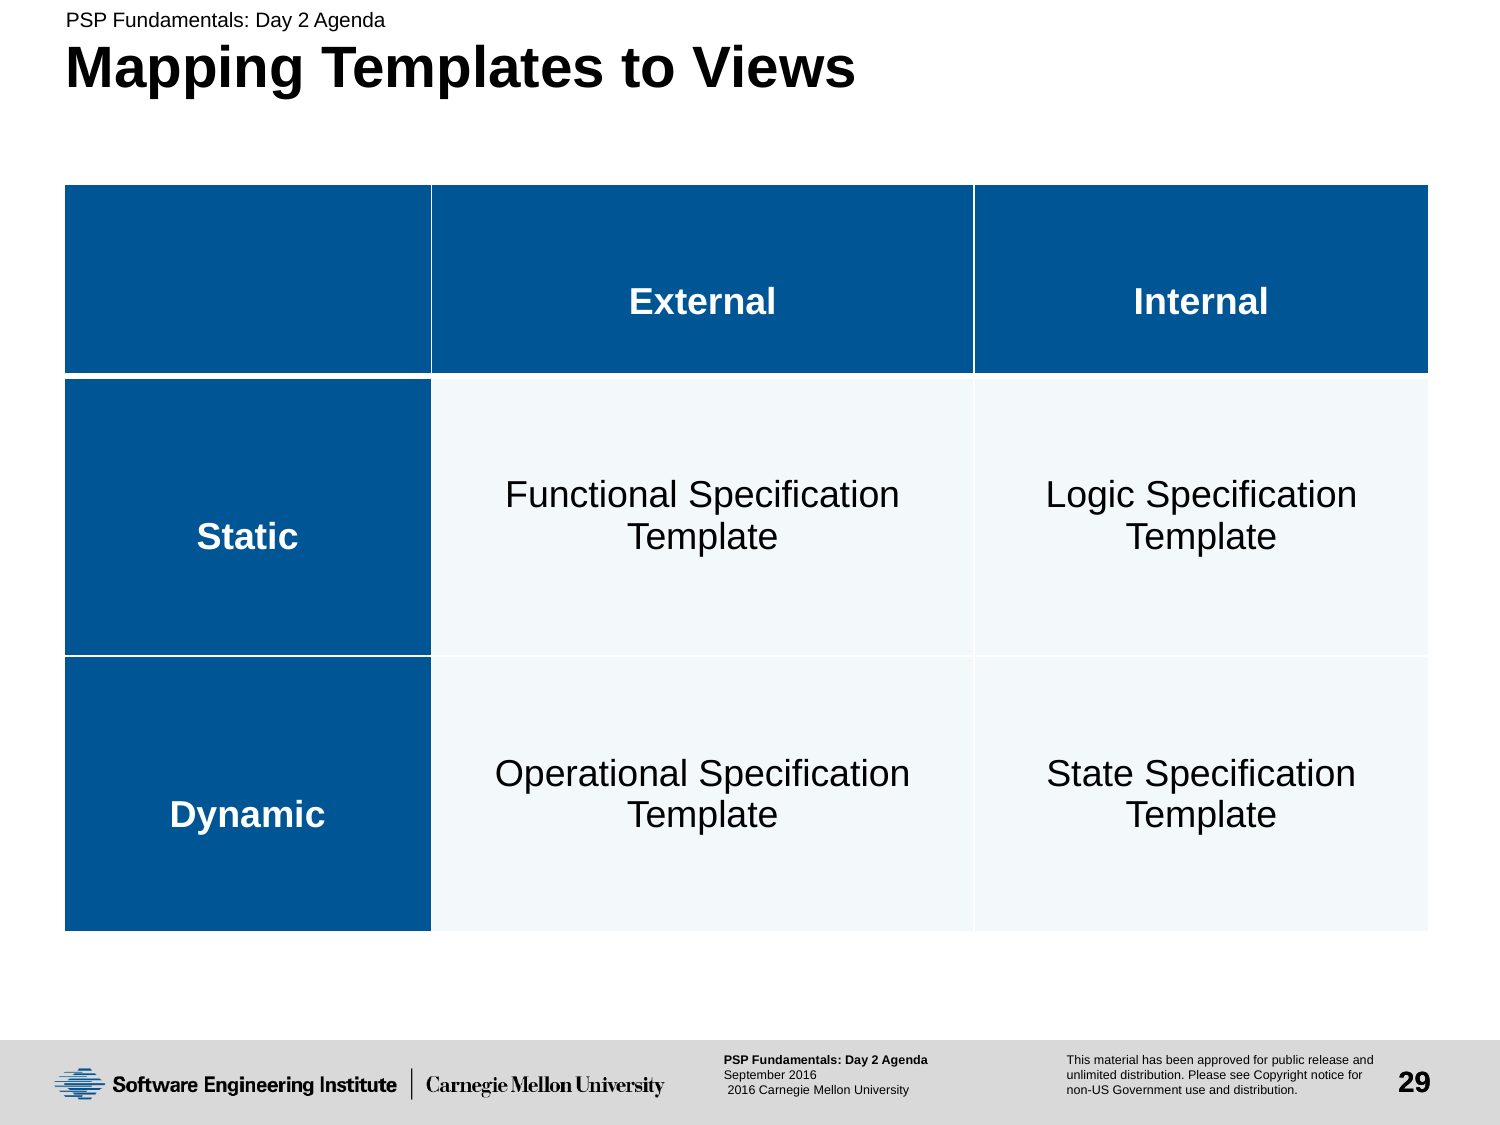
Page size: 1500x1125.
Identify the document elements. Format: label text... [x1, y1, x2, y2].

table_header Internal [975, 185, 1428, 373]
title Mapping Templates to Views [65, 37, 1430, 148]
table_header [65, 185, 431, 373]
table_cell Logic Specification Template [975, 379, 1428, 655]
table_header External [432, 185, 973, 373]
table_cell State Specification Template [975, 657, 1428, 931]
table_cell Functional Specification Template [432, 379, 973, 655]
table_cell Static [65, 379, 431, 655]
picture [46, 1061, 673, 1104]
table_cell Dynamic [65, 657, 431, 931]
table_cell Operational Specification Template [432, 657, 973, 931]
